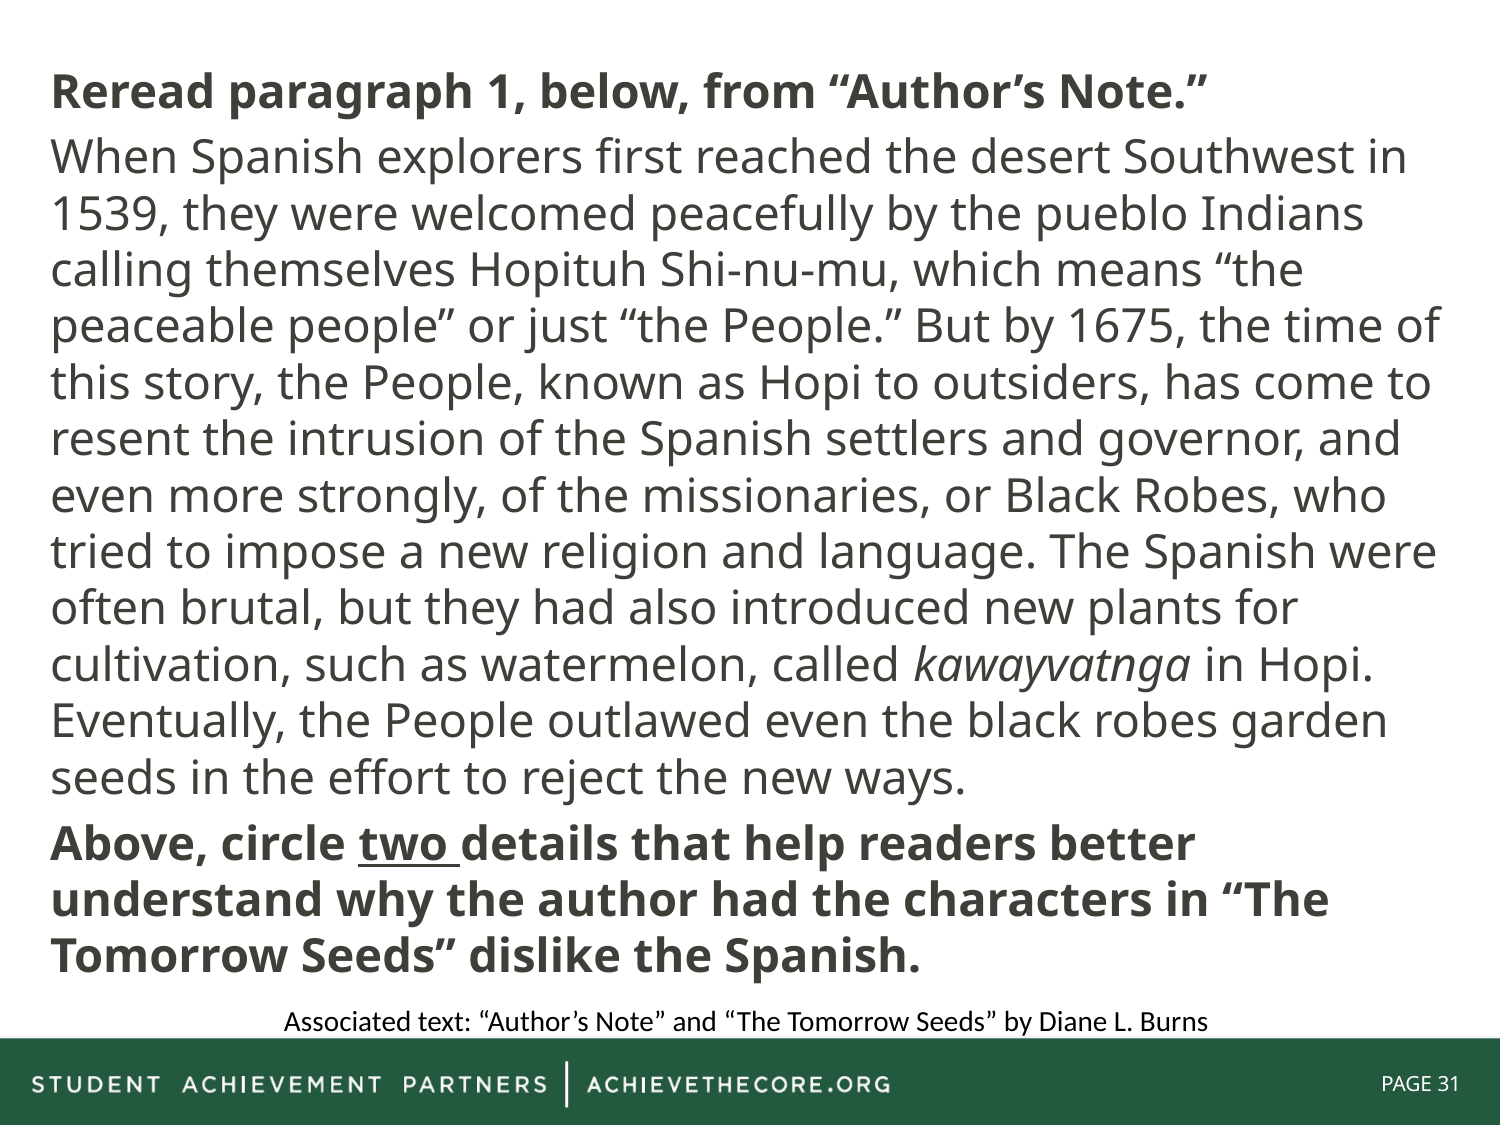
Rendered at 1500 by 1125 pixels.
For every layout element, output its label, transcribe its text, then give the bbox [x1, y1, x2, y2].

text_box Associated text: “Author’s Note” and “The Tomorrow Seeds” by Diane L. Burns [0, 995, 1500, 1045]
list Reread paragraph 1, below, from “Author’s Note.” When Spanish explorers first reached the desert Southwest in 1539, they were welcomed peacefully by the pueblo Indians calling themselves Hopituh Shi-nu-mu, which means “the peaceable people” or just “the People.” But by 1675, the time of this story, the People, known as Hopi to outsiders, has come to resent the intrusion of the Spanish settlers and governor, and even more strongly, of the missionaries, or Black Robes, who tried to impose a new religion and language. The Spanish were often brutal, but they had also introduced new plants for cultivation, such as watermelon, called kawayvatnga in Hopi. Eventually, the People outlawed even the black robes garden seeds in the effort to reject the new ways. Above, circle two details that help readers better understand why the author had the characters in “The Tomorrow Seeds” dislike the Spanish. [35, 53, 1465, 995]
